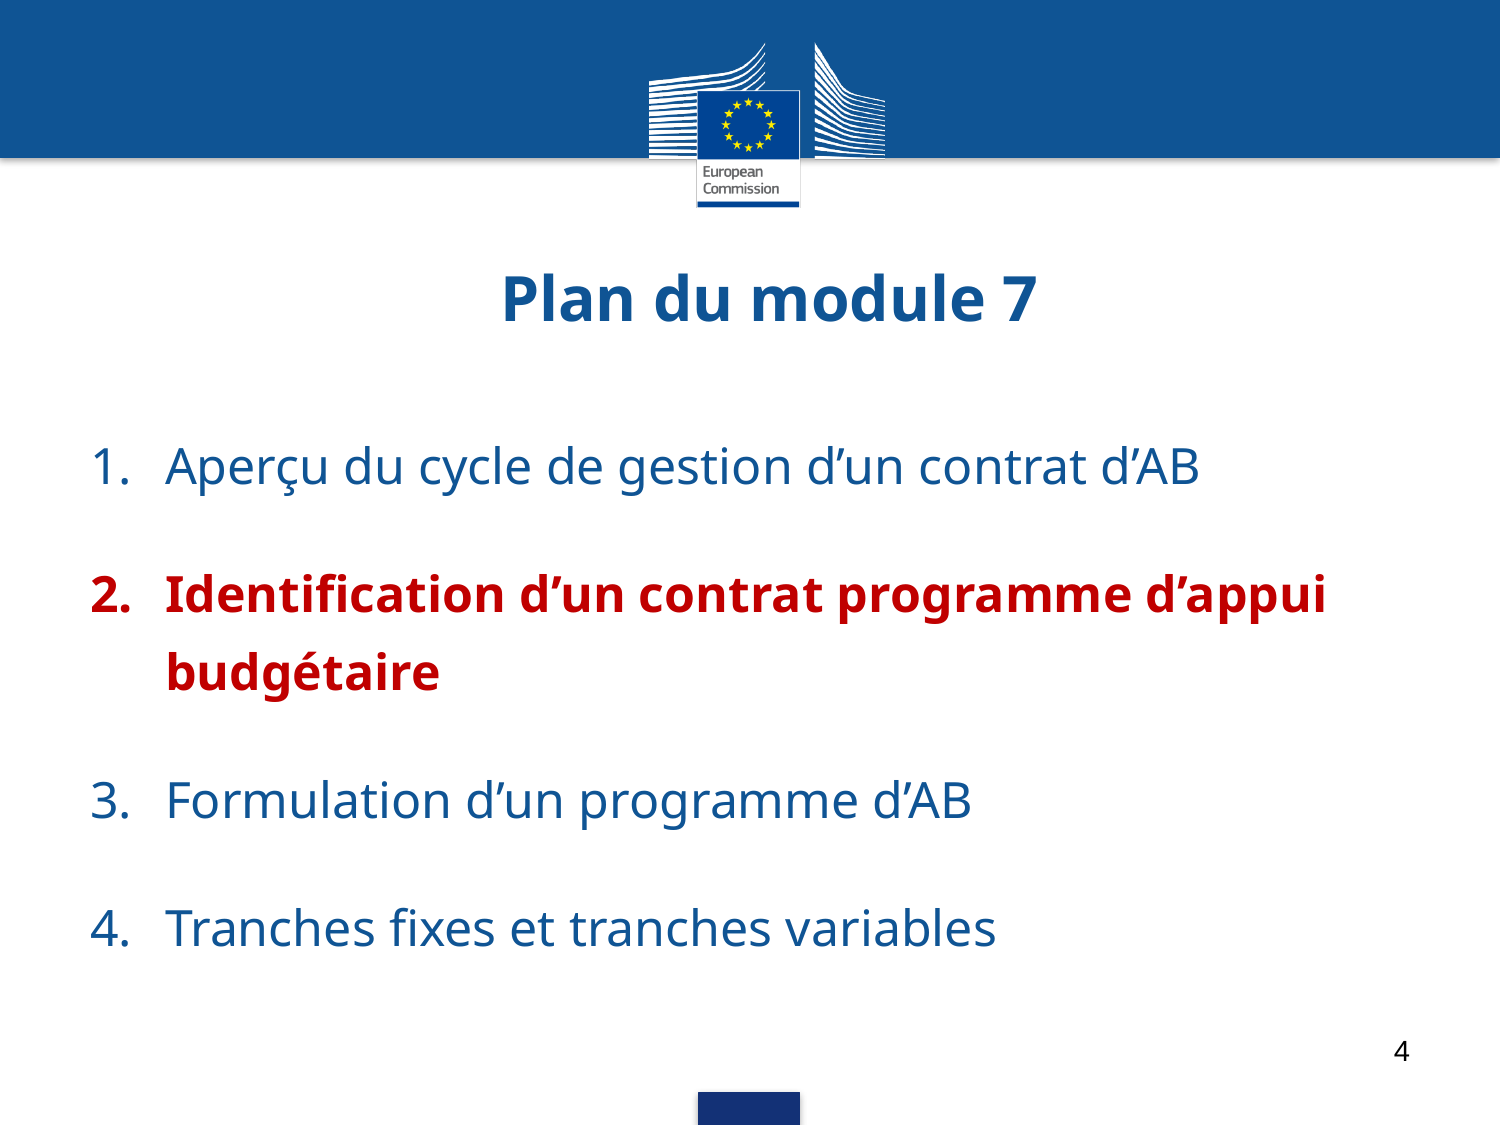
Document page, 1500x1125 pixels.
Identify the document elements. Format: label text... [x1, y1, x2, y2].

picture [649, 42, 885, 208]
list Aperçu du cycle de gestion d’un contrat d’AB Identification d’un contrat programme d’appui budgétaire Formulation d’un programme d’AB Tranches fixes et tranches variables [74, 408, 1460, 988]
slide_number 4 [1074, 1024, 1425, 1103]
title Plan du module 7 [64, 219, 1416, 374]
